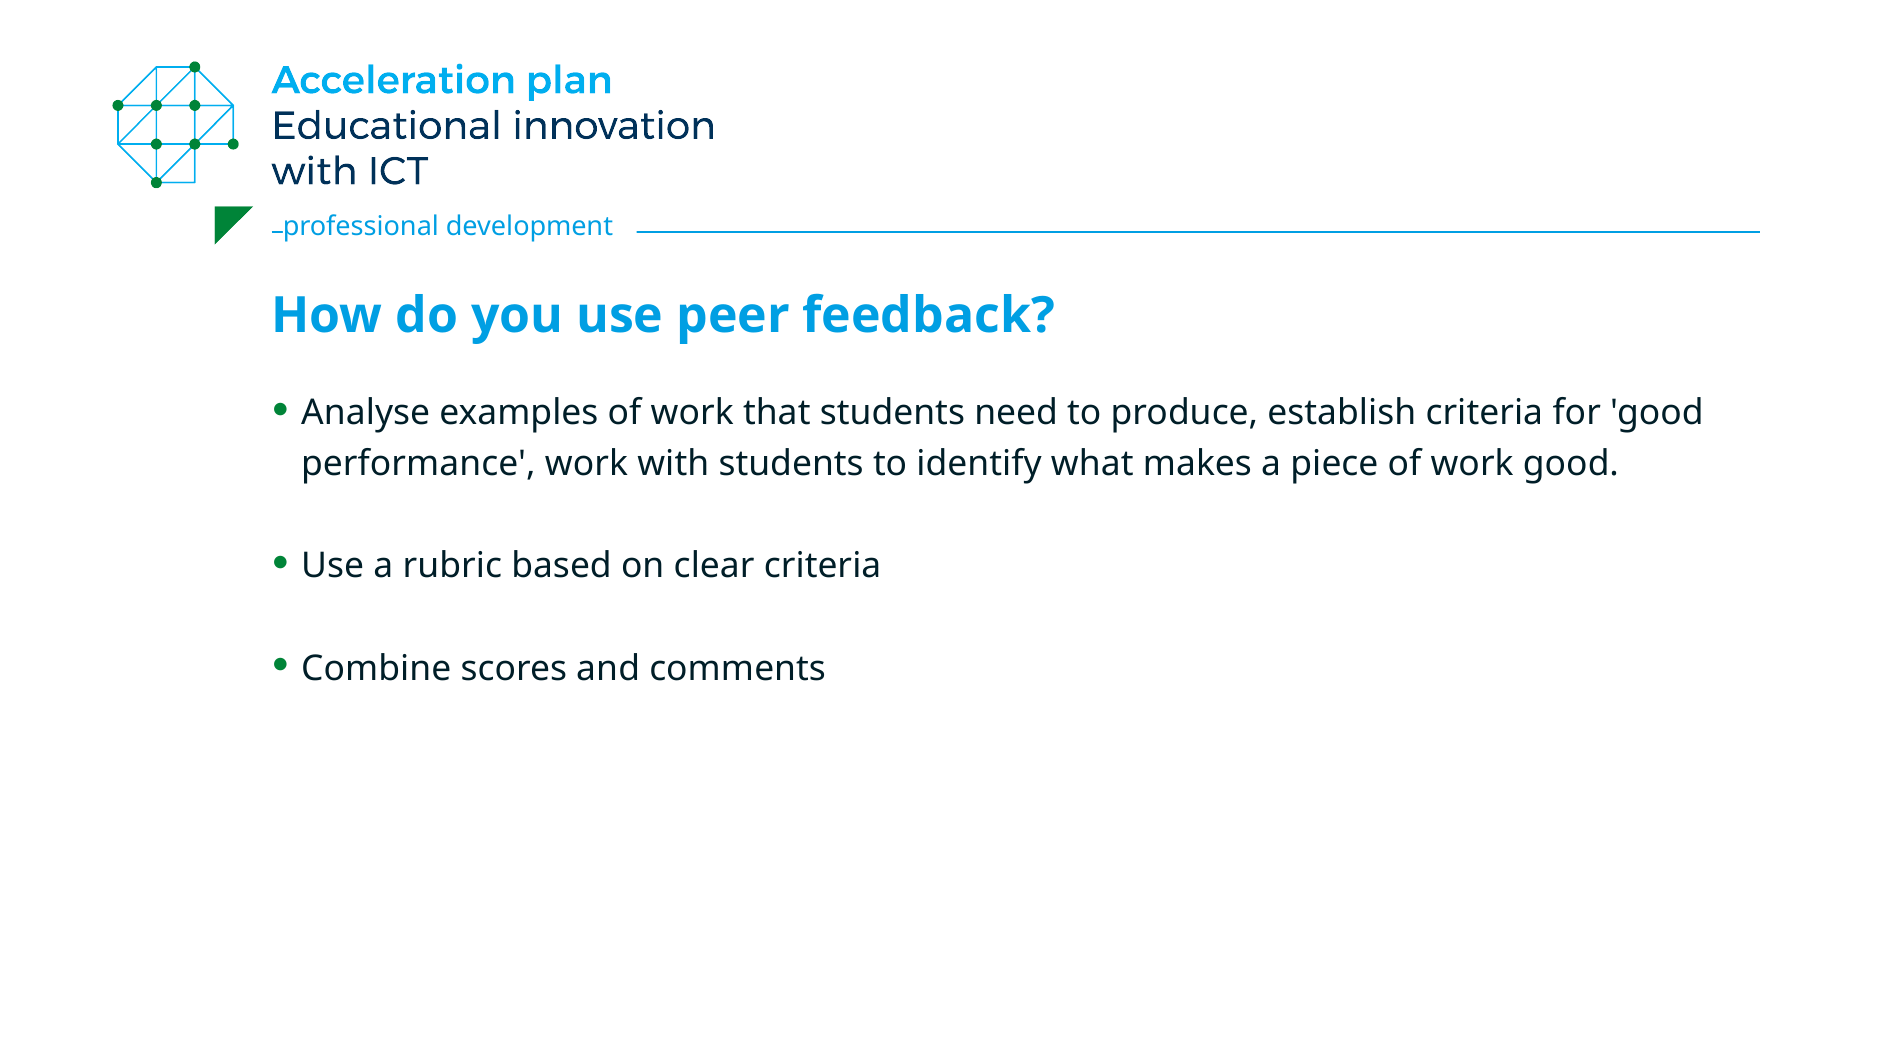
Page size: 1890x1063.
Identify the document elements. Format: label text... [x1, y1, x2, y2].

picture [0, 0, 717, 247]
title How do you use peer feedback? [271, 282, 1735, 344]
list Analyse examples of work that students need to produce, establish criteria for 'good performance', work with students to identify what makes a piece of work good. Use a rubric based on clear criteria Combine scores and comments [271, 380, 1735, 986]
